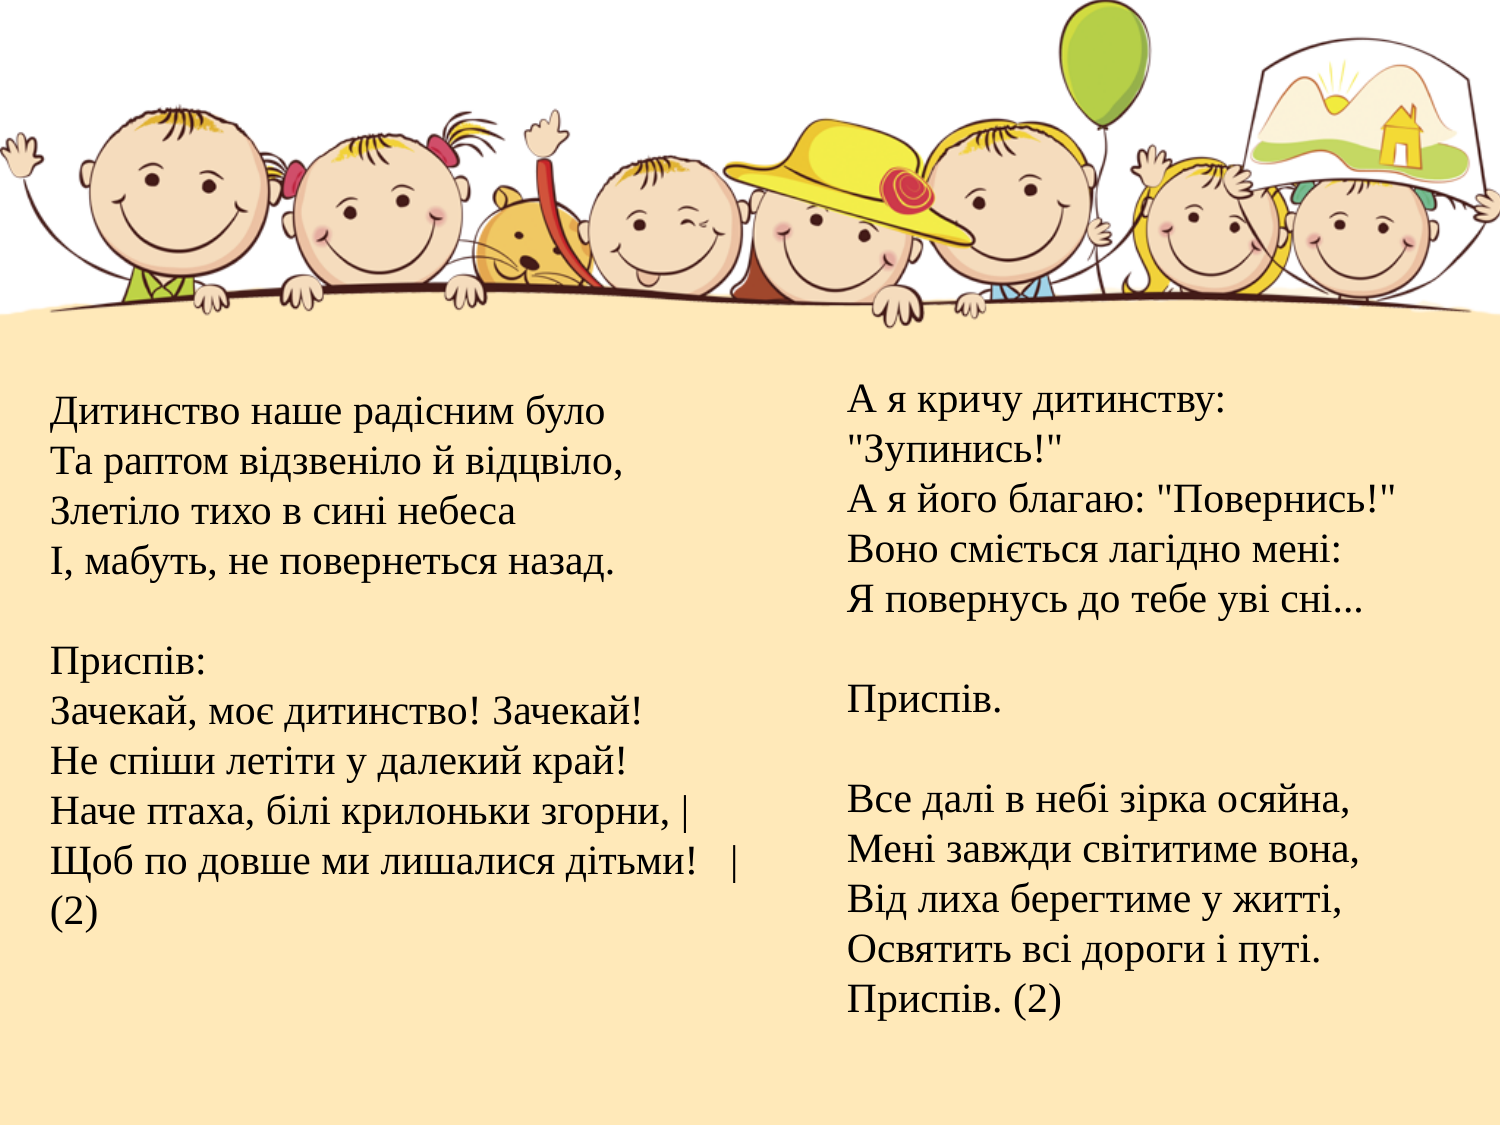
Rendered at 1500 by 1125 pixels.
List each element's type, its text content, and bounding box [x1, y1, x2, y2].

text_box Дитинство наше радісним було Та раптом відзвеніло й відцвіло, Злетіло тихо в сині небеса І, мабуть, не повернеться назад. Приспів: Зачекай, моє дитинство! Зачекай! Не спіши летіти у далекий край! Наче птаха, білі крилоньки згорни, | Щоб по довше ми лишалися дітьми! | (2) [35, 375, 786, 1040]
text_box А я кричу дитинству: "Зупинись!" А я його благаю: "Повернись!" Воно сміється лагідно мені: Я повернусь до тебе уві сні... Приспів. Все далі в небі зірка осяйна, Мені завжди світитиме вона, Від лиха берегтиме у житті, Освятить всі дороги і путі. Приспів. (2) [832, 363, 1454, 1079]
picture [0, 0, 1500, 1125]
